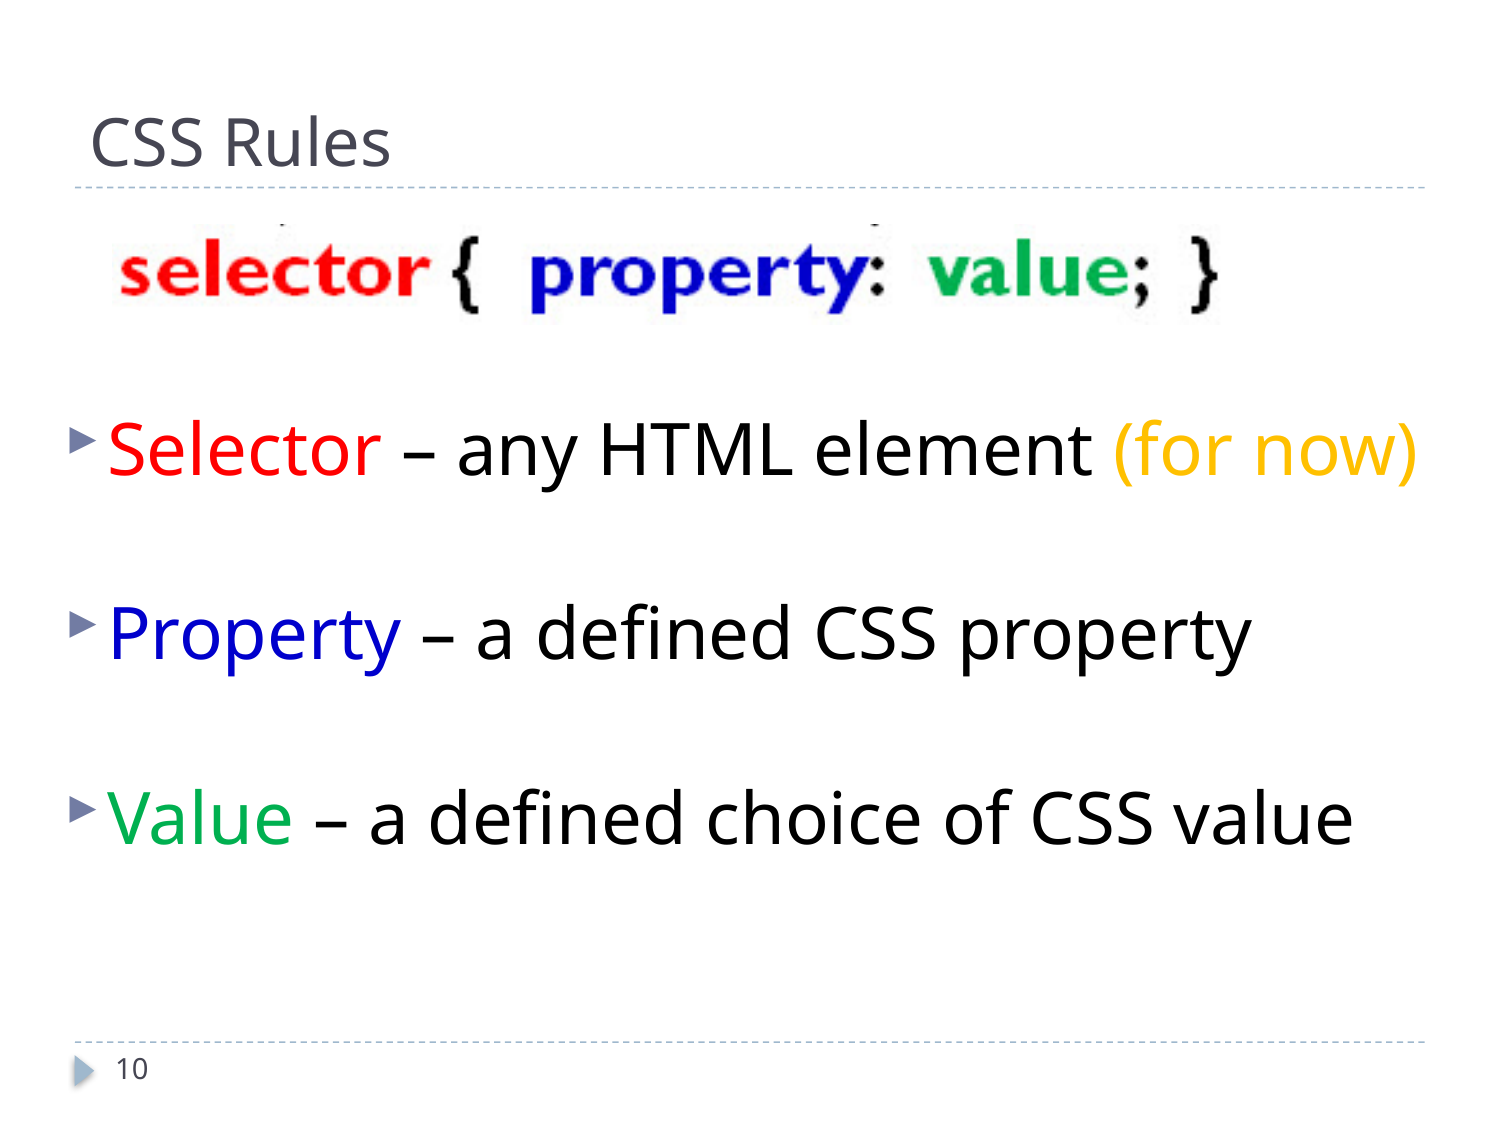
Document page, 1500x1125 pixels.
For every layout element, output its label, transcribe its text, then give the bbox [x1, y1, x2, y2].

title CSS Rules [75, 24, 1425, 188]
picture [112, 224, 1236, 326]
slide_number 10 [100, 1042, 426, 1103]
list Selector – any HTML element (for now) Property – a defined CSS property Value – a defined choice of CSS value [50, 200, 1463, 1000]
